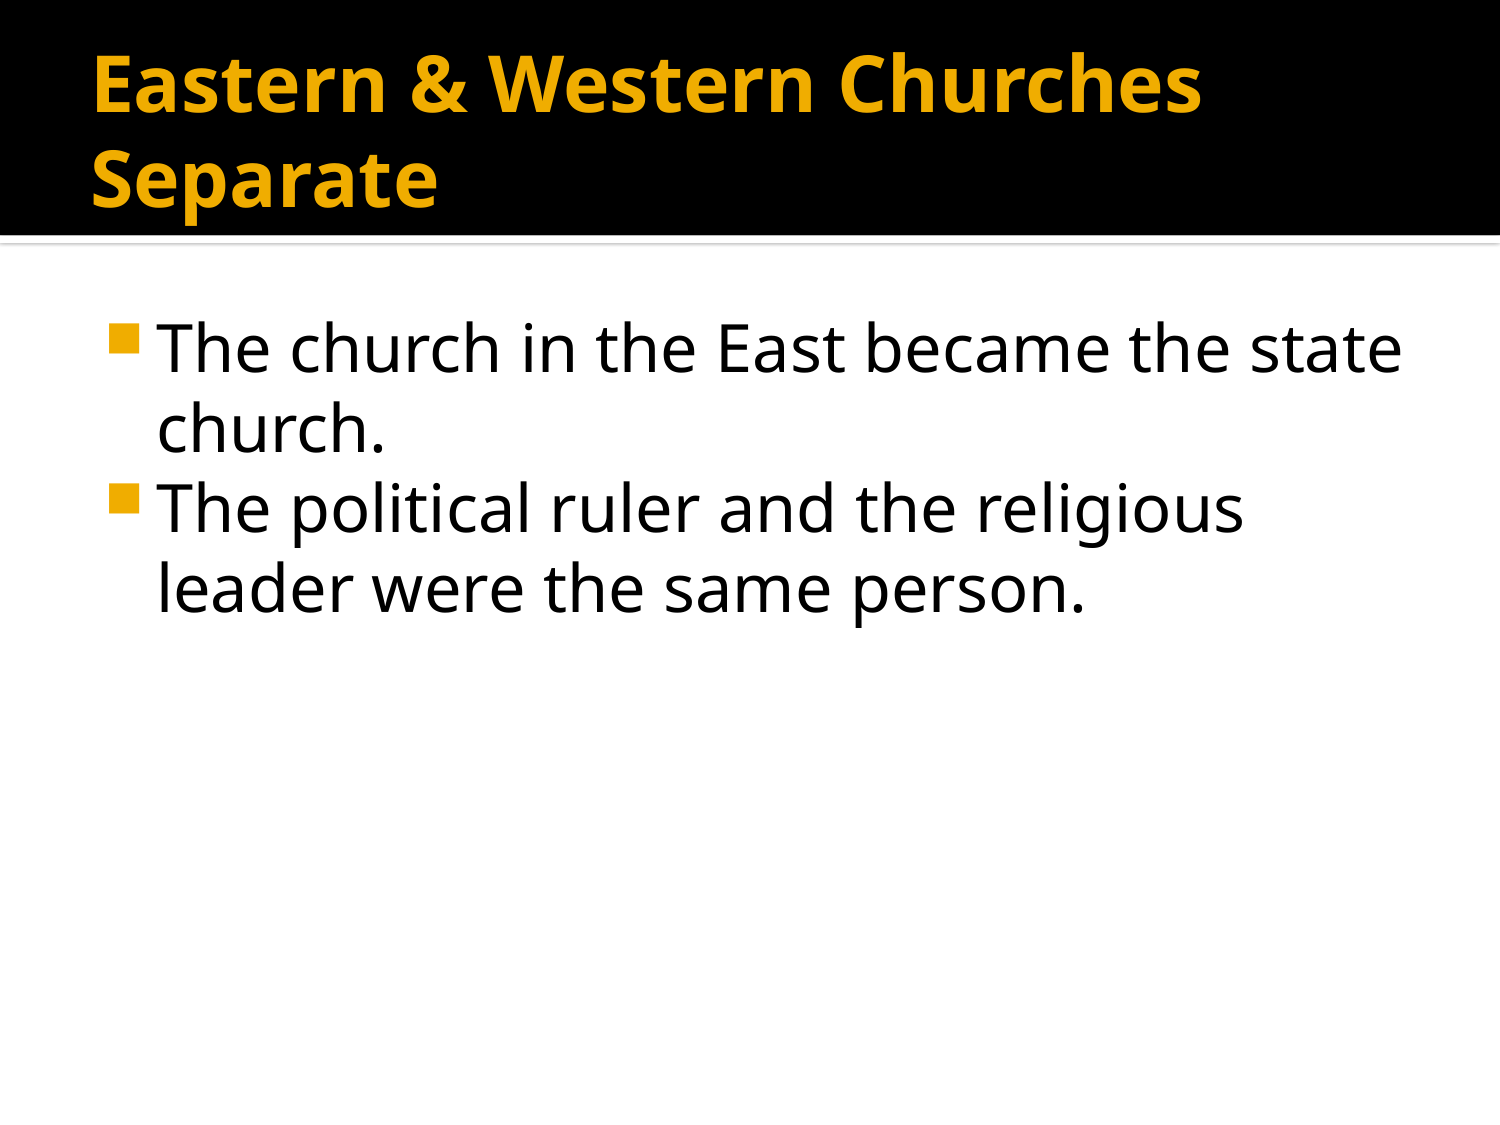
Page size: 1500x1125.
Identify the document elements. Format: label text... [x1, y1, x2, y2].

list The church in the East became the state church. The political ruler and the religious leader were the same person. [75, 291, 1425, 1050]
title Eastern & Western Churches Separate [75, 25, 1425, 231]
